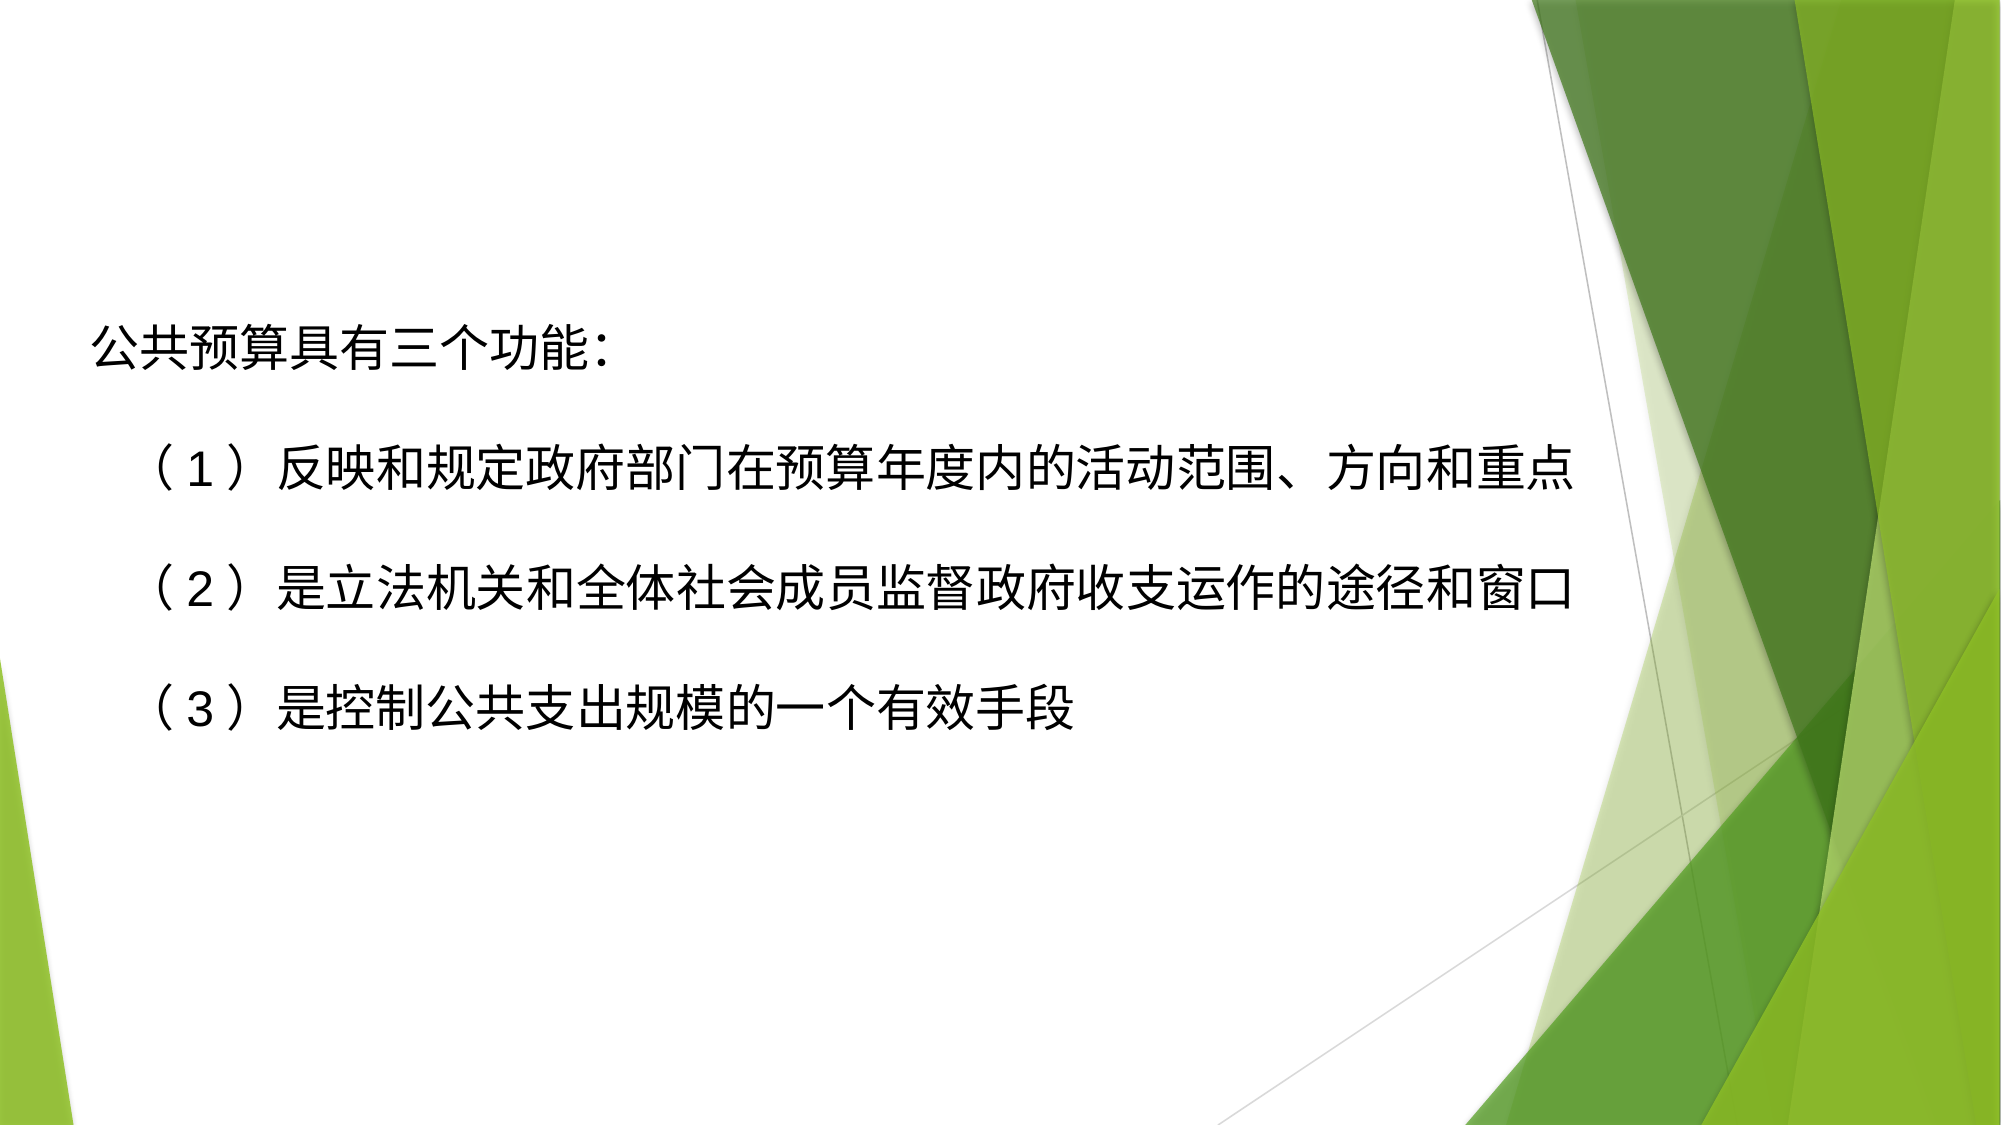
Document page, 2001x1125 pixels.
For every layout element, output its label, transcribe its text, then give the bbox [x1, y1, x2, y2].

text_box 公共预算具有三个功能： （1）反映和规定政府部门在预算年度内的活动范围、方向和重点 （2）是立法机关和全体社会成员监督政府收支运作的途径和窗口 （3）是控制公共支出规模的一个有效手段 [0, 249, 1666, 744]
